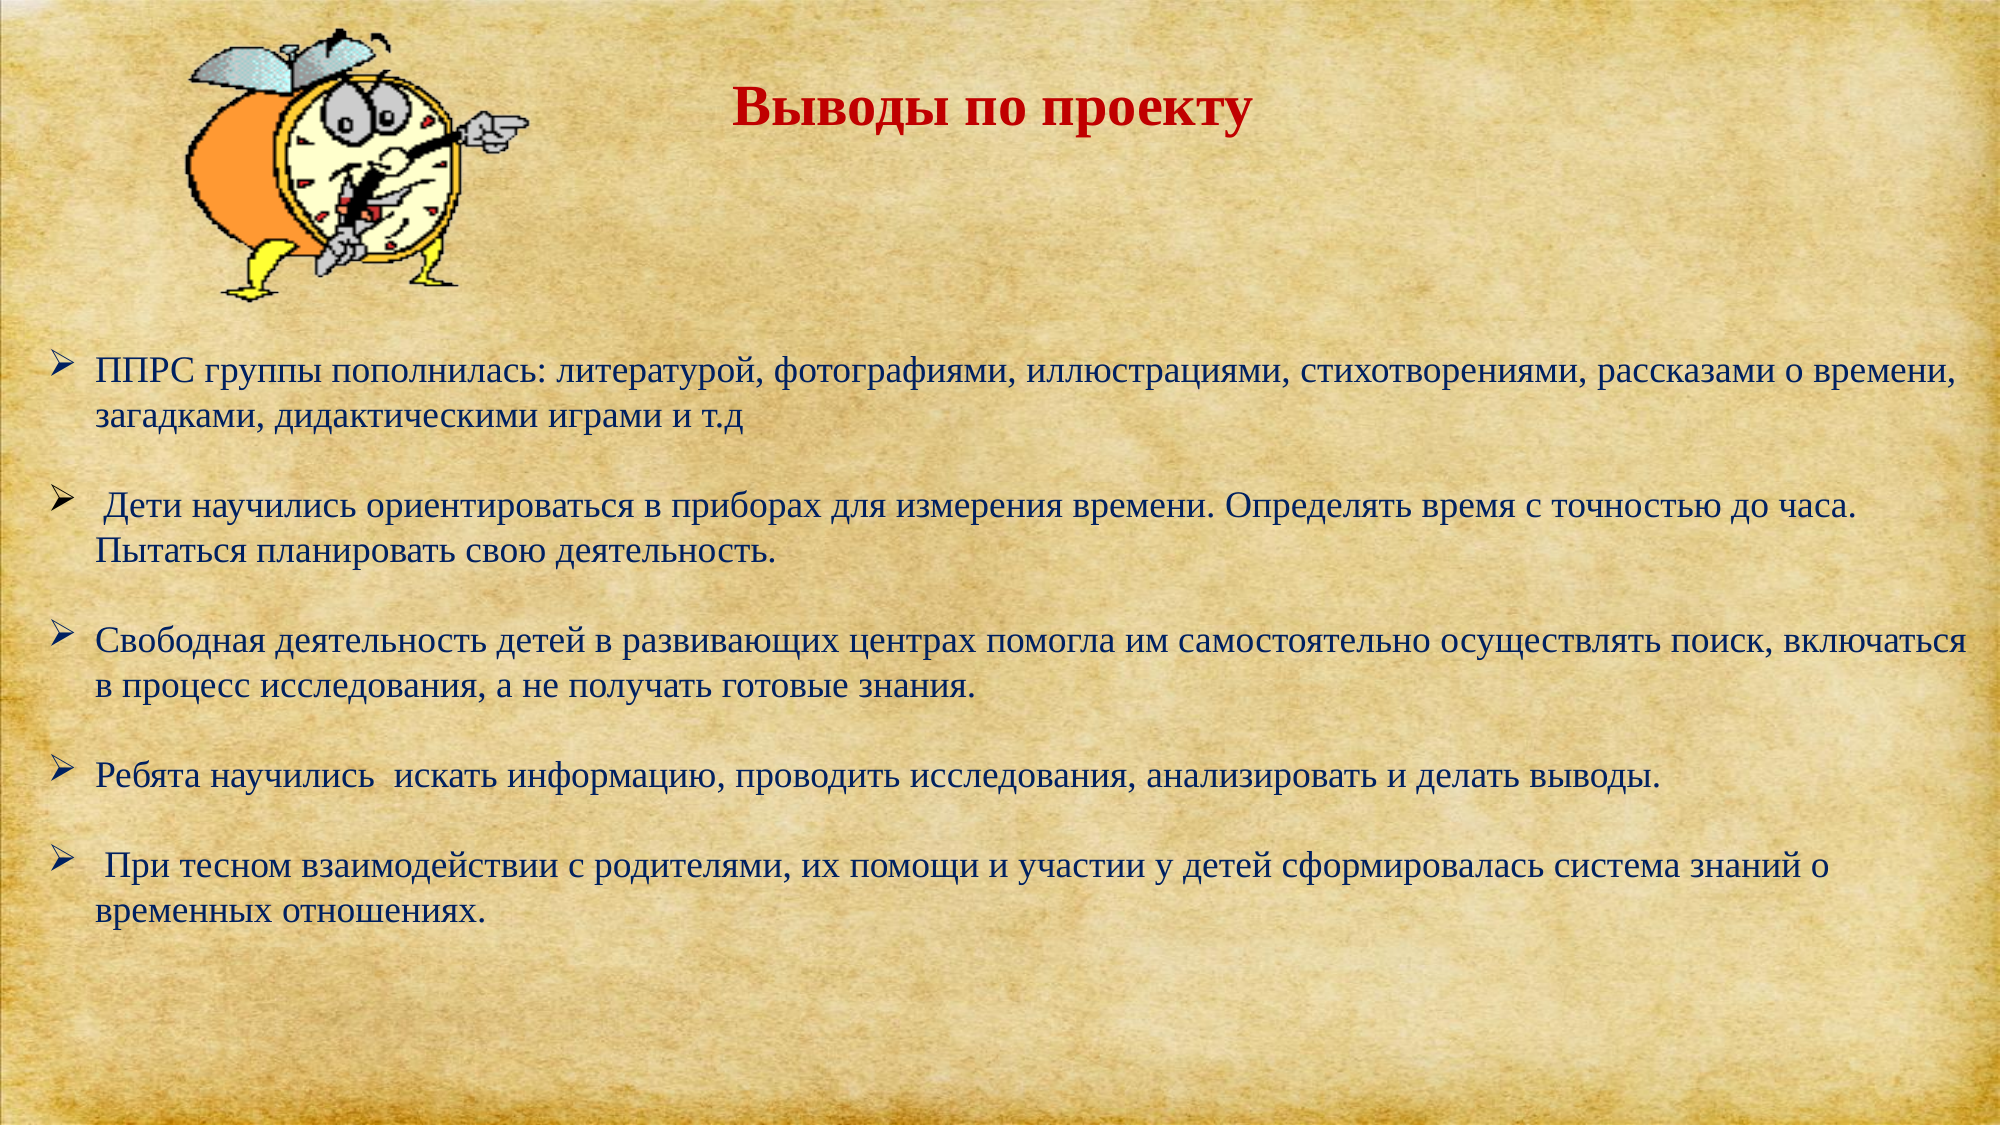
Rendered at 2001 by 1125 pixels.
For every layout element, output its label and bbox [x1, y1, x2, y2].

list [0, 0, 2000, 1125]
picture [177, 0, 560, 308]
